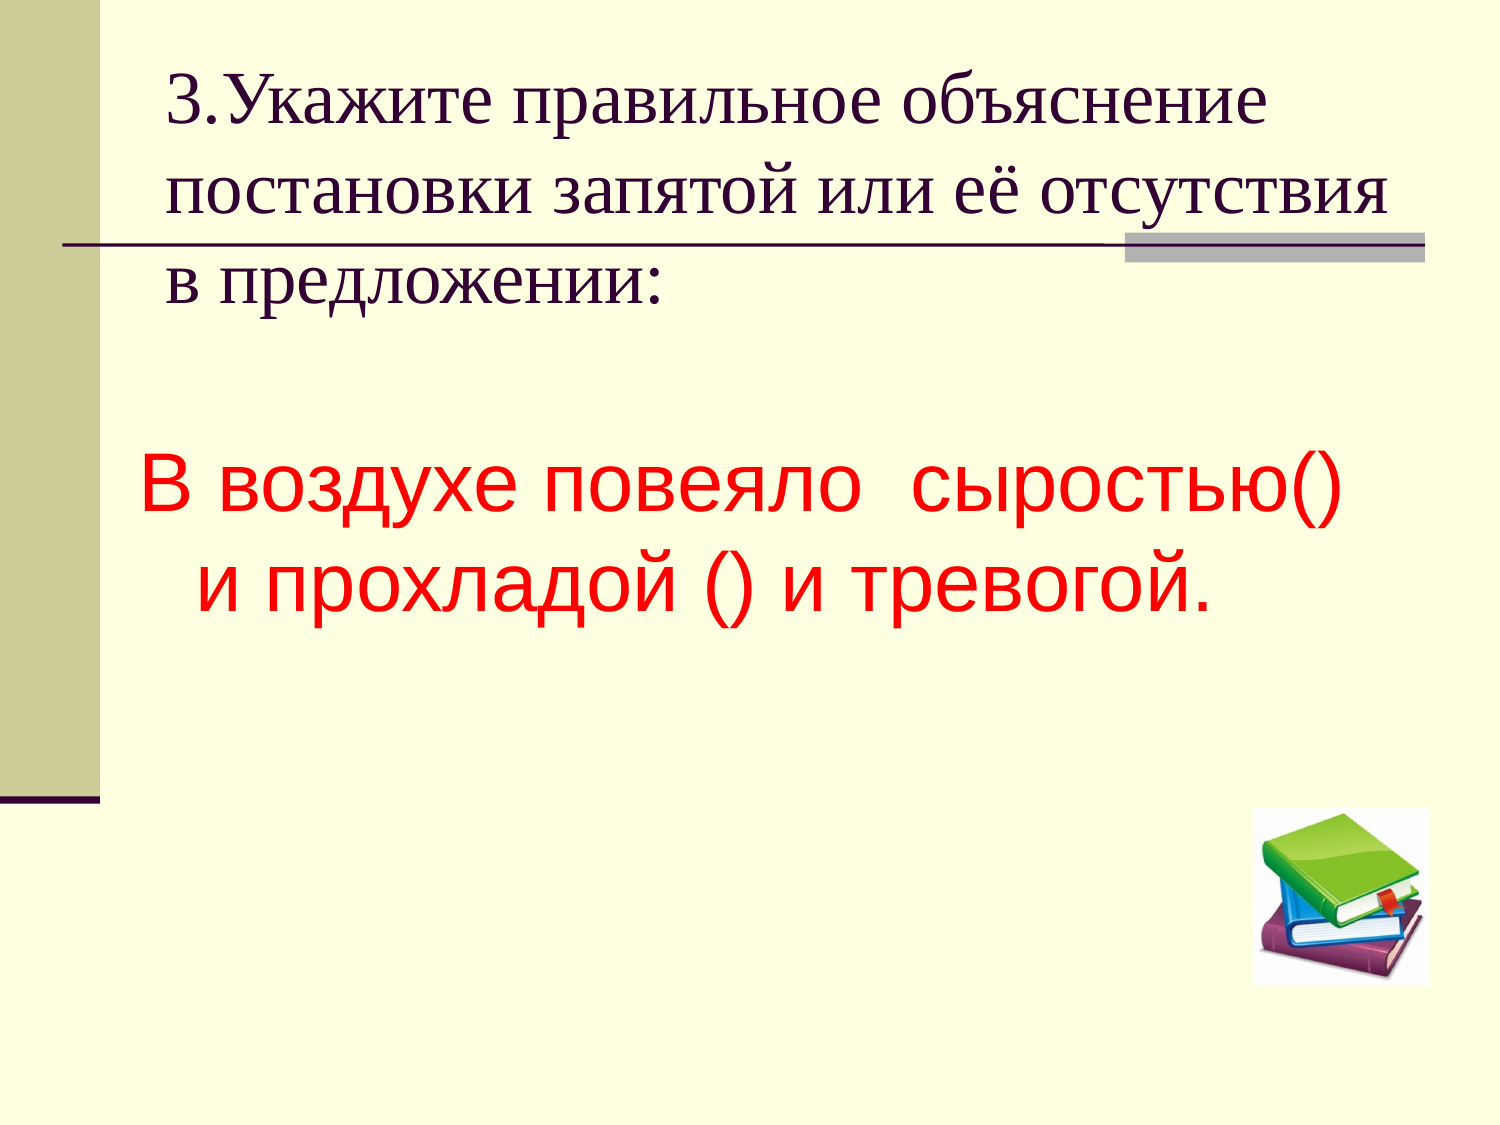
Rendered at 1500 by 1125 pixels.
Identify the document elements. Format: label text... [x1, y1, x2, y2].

title 3.Укажите правильное объяснение постановки запятой или её отсутствия в предложении: [149, 89, 1426, 278]
picture [1253, 808, 1430, 986]
list В воздухе повеяло сыростью() и прохладой () и тревогой. [123, 420, 1400, 1125]
